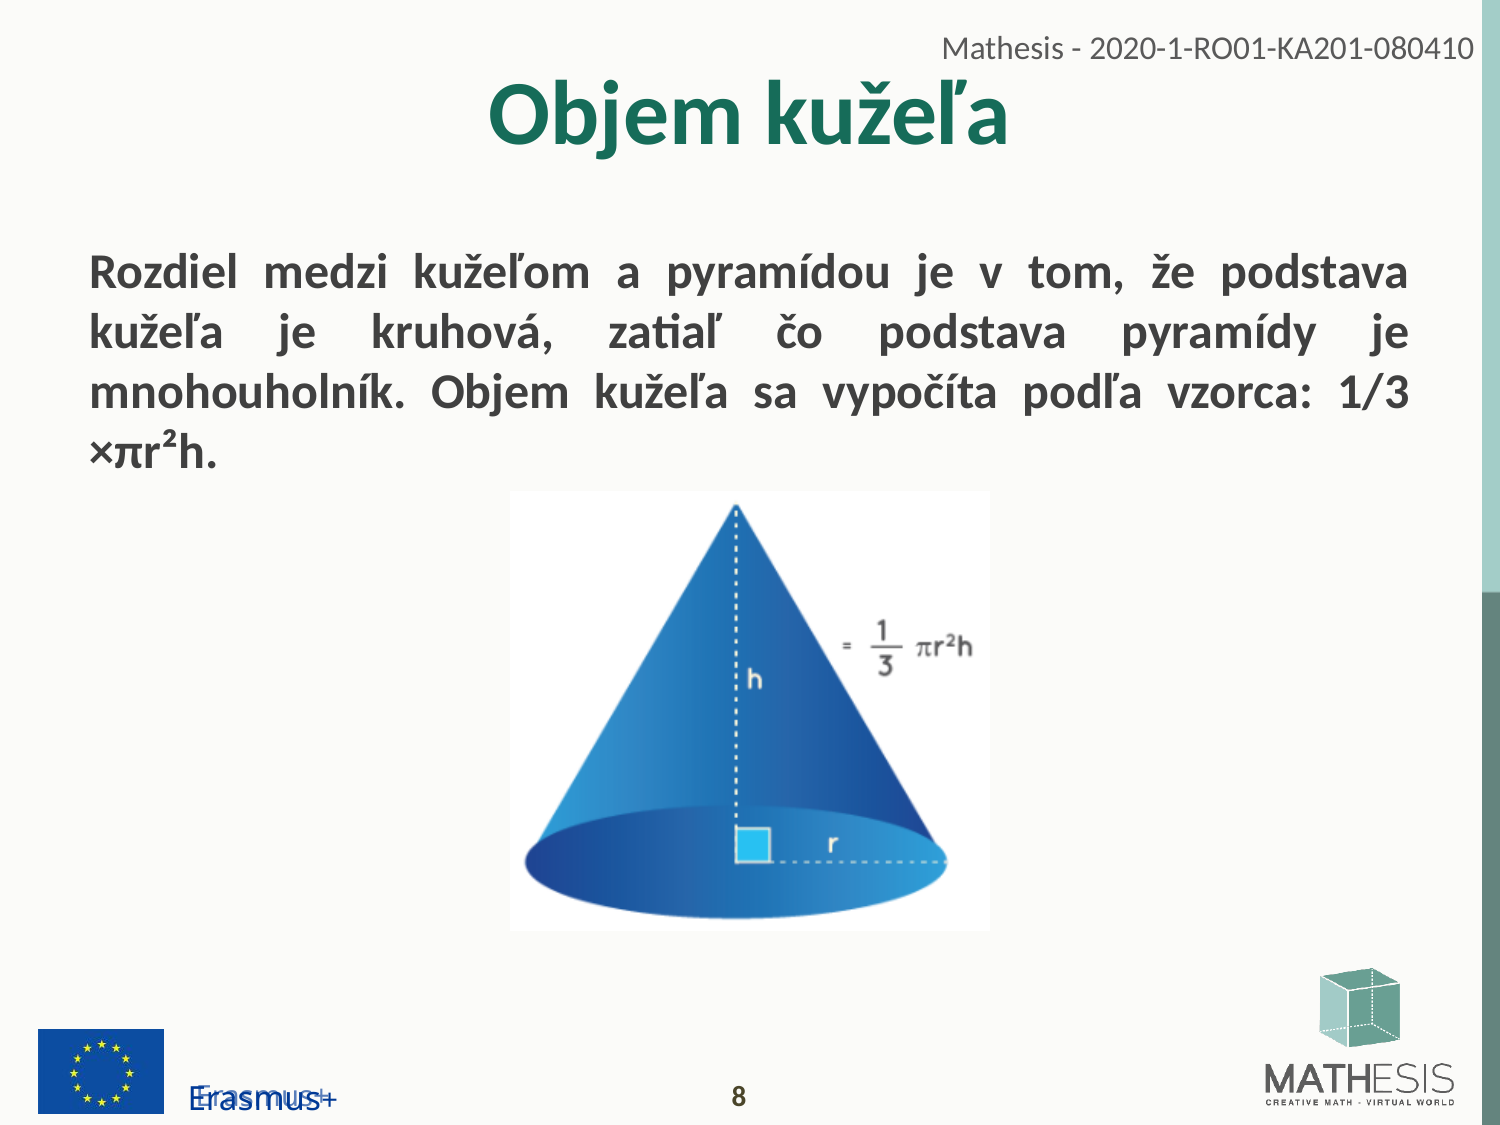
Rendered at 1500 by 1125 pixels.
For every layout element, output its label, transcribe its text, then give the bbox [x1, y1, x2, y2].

picture [38, 1029, 164, 1114]
list Rozdiel medzi kužeľom a pyramídou je v tom, že podstava kužeľa je kruhová, zatiaľ čo podstava pyramídy je mnohouholník. Objem kužeľa sa vypočíta podľa vzorca: 1/3 ×πr²h. [75, 160, 1425, 904]
title Objem kužeľa [75, 45, 1425, 160]
picture [510, 491, 990, 932]
